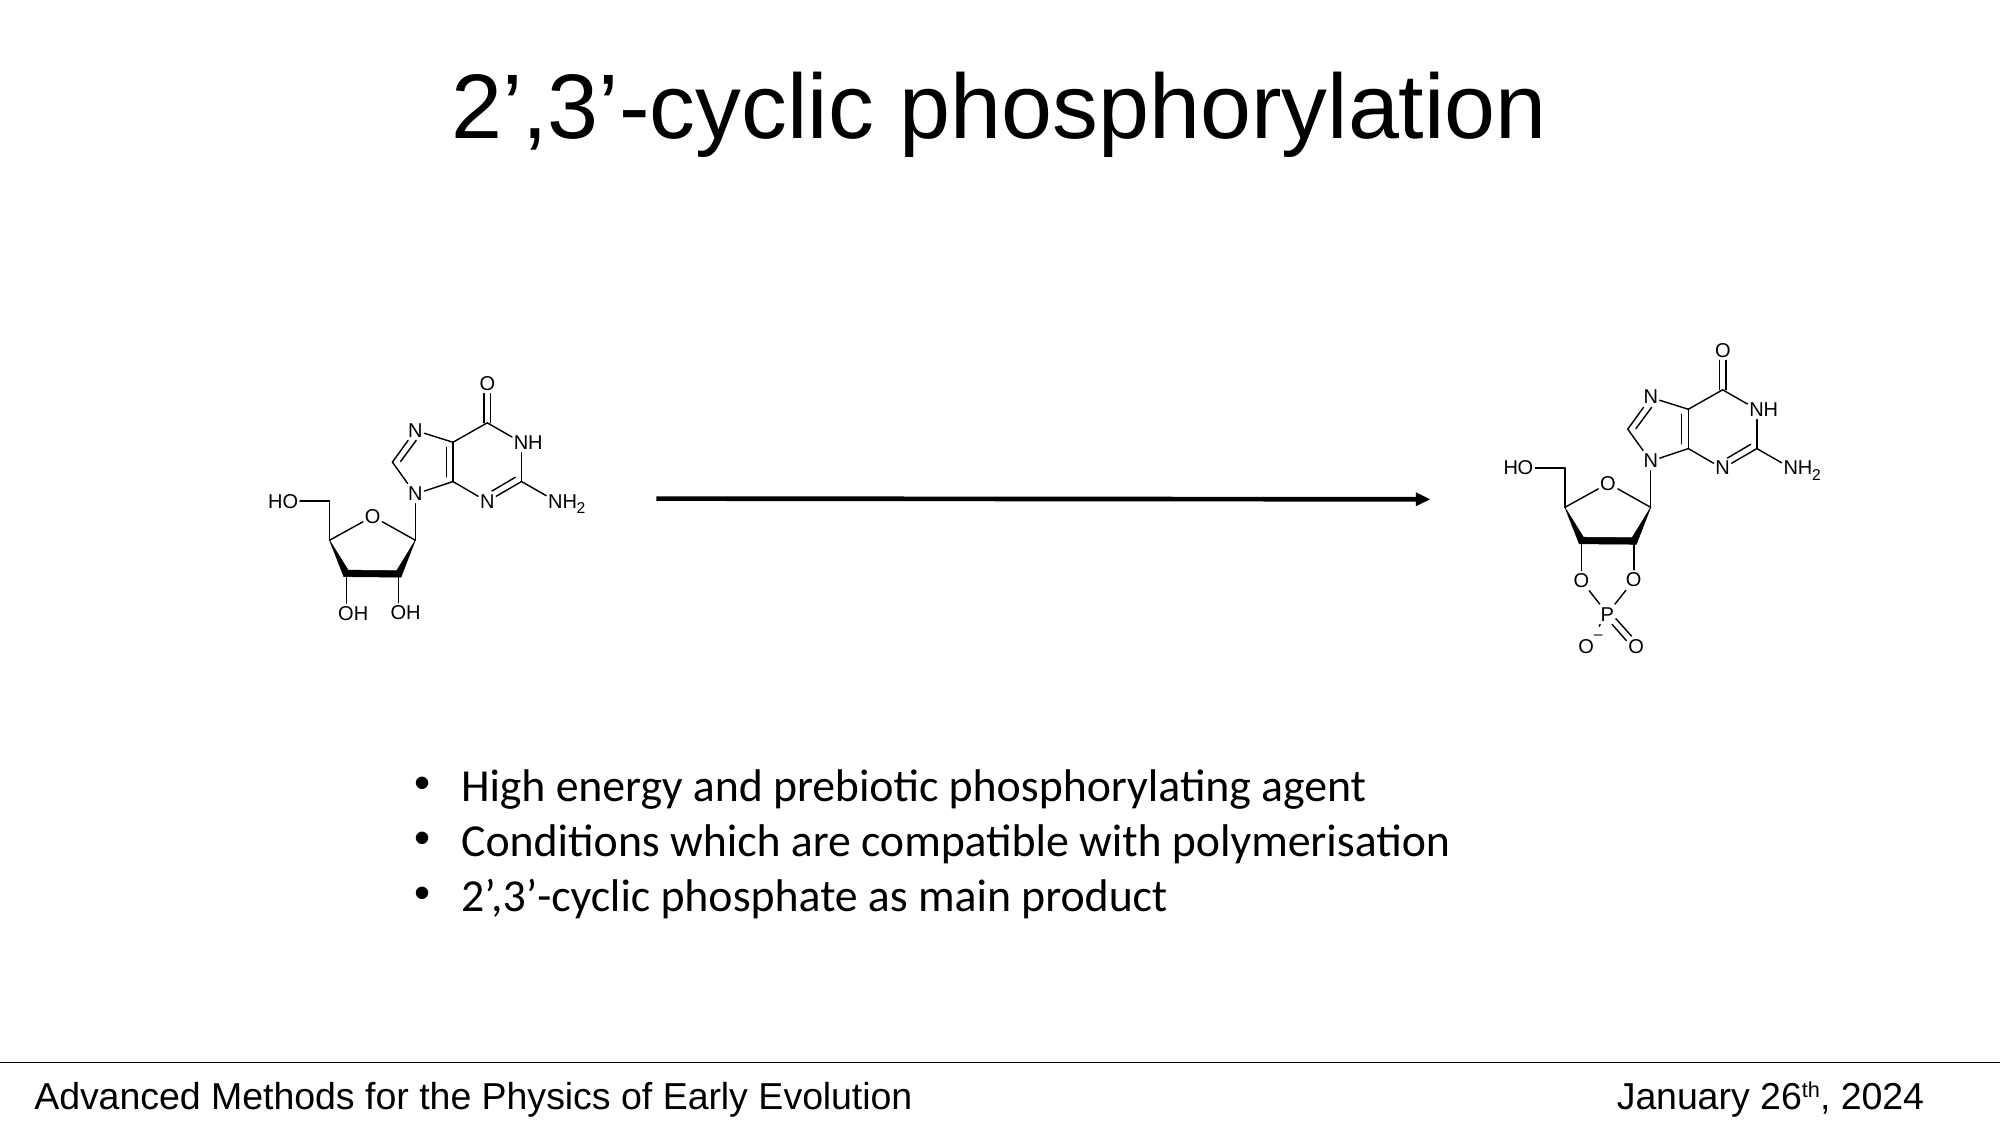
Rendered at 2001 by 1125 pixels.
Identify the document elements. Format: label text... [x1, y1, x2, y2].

text_box January 26th, 2024 [1602, 1064, 1939, 1125]
text_box Advanced Methods for the Physics of Early Evolution [19, 1064, 928, 1125]
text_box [268, 372, 586, 626]
title 2’,3’-cyclic phosphorylation [137, 0, 1863, 218]
text_box High energy and prebiotic phosphorylating agent Conditions which are compatible with polymerisation 2’,3’-cyclic phosphate as main product [399, 747, 1466, 928]
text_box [1503, 339, 1822, 659]
